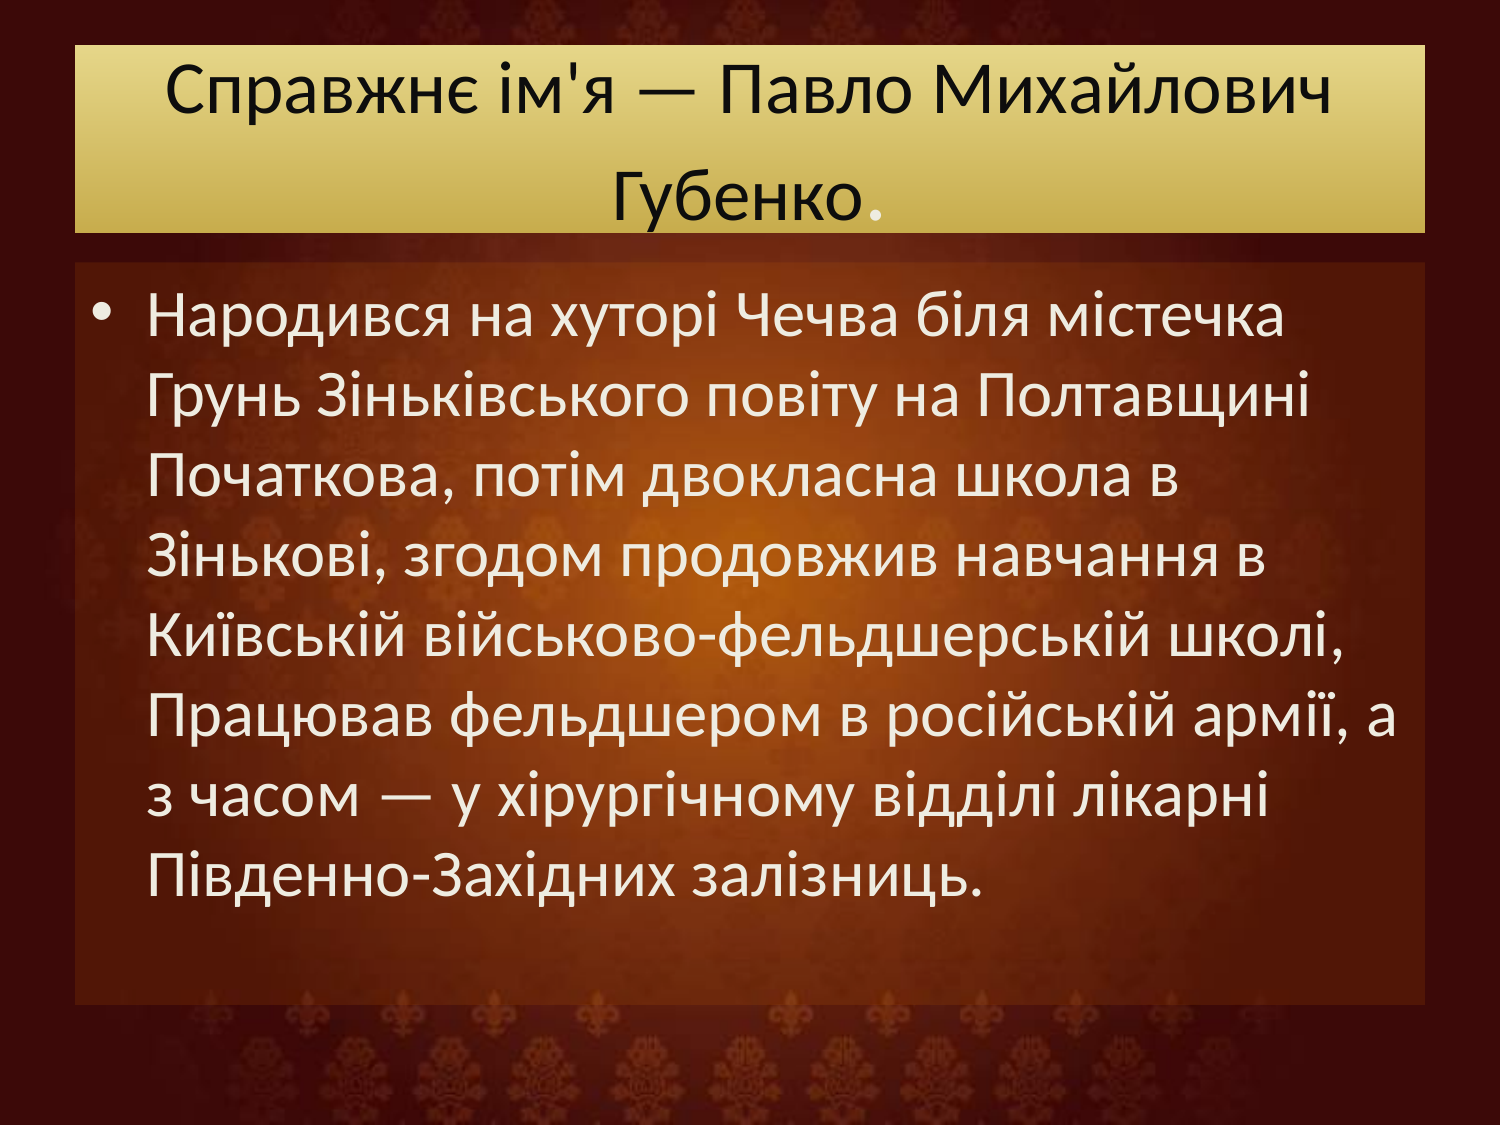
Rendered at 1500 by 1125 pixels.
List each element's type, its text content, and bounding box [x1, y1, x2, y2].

title Справжнє ім'я — Павло Михайлович Губенко. [74, 44, 1426, 233]
list Народився на хуторі Чечва біля містечка Грунь Зіньківського повіту на Полтавщині Початкова, потім двокласна школа в Зінькові, згодом продовжив навчання в Київській військово-фельдшерській школі, Працював фельдшером в російській армії, а з часом — у хірургічному відділі лікарні Південно-Західних залізниць. [74, 262, 1426, 1006]
picture [0, 0, 1500, 1125]
